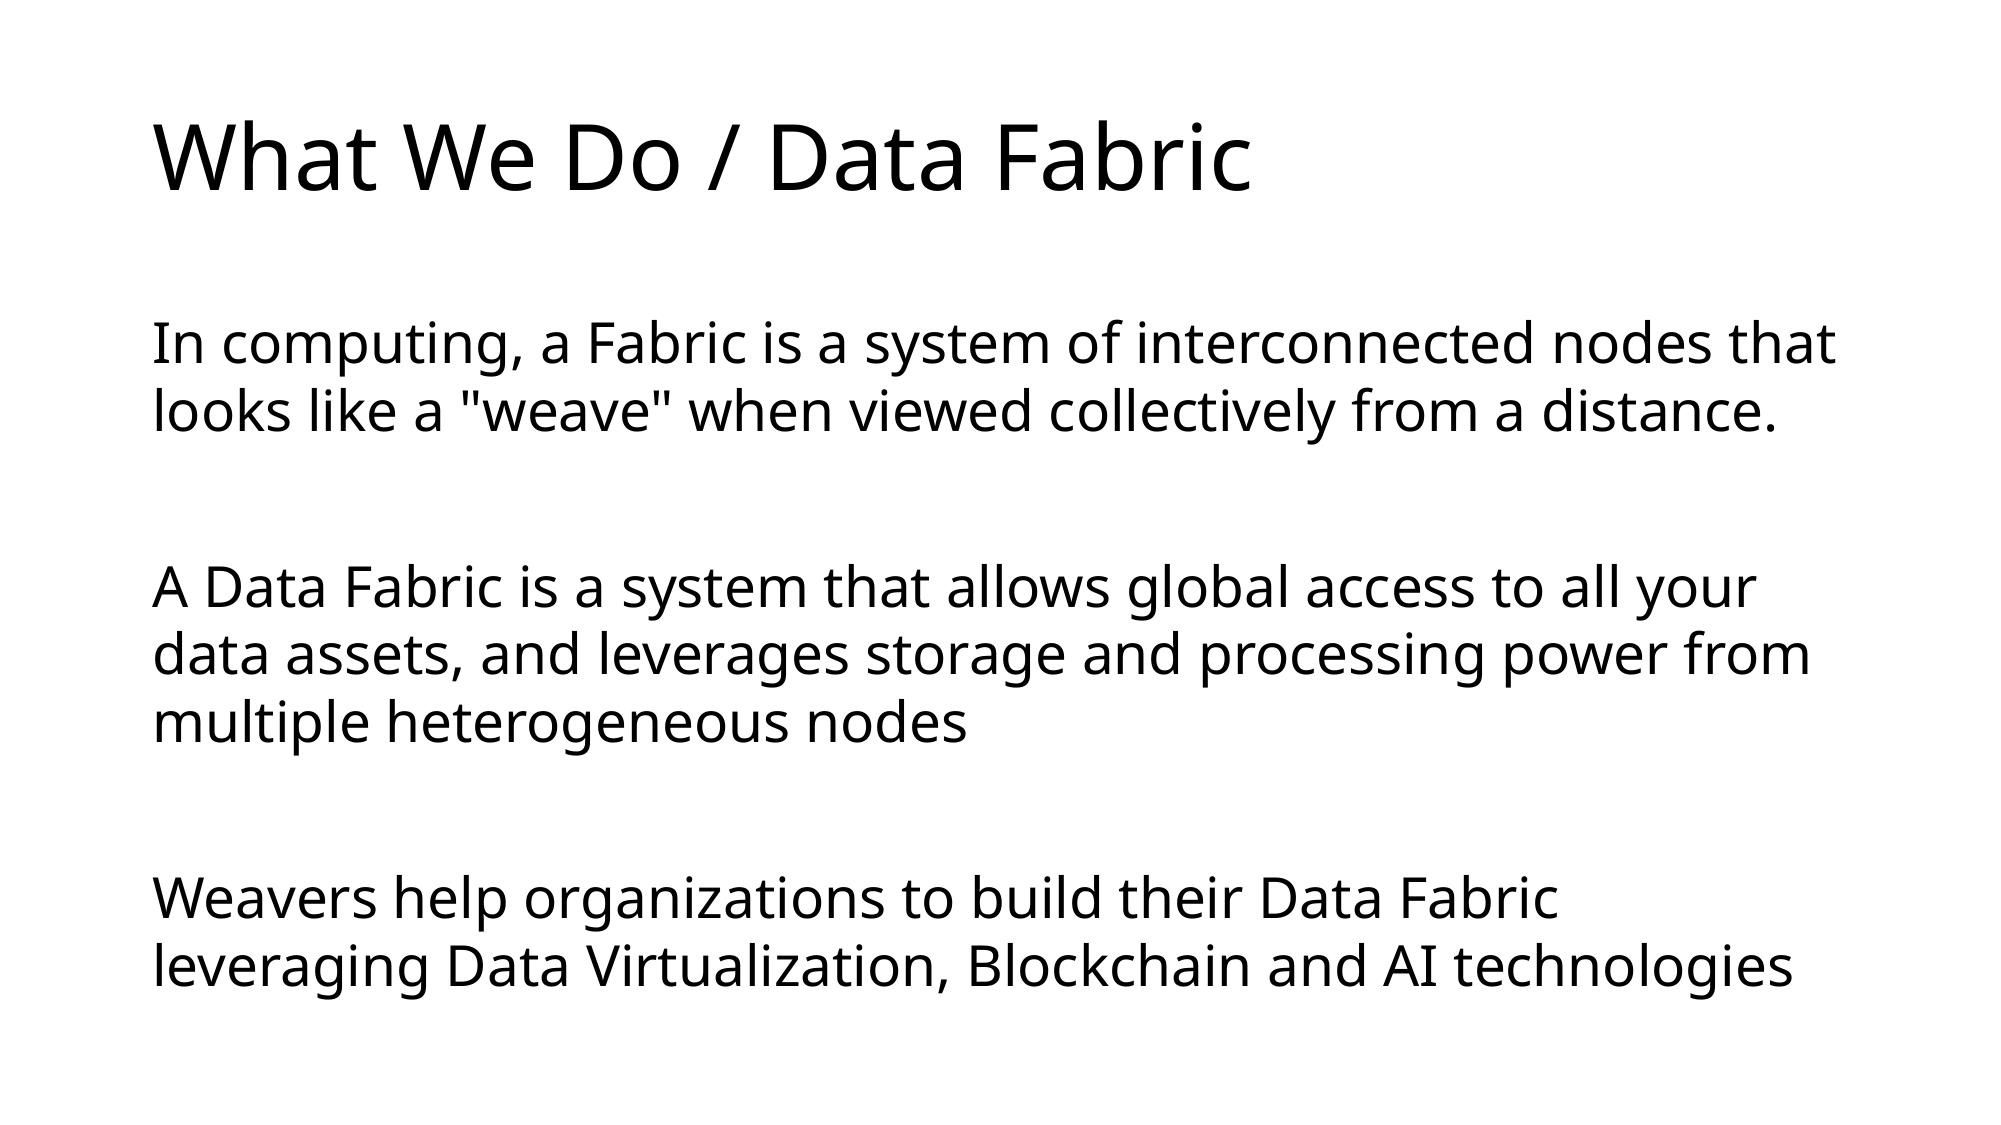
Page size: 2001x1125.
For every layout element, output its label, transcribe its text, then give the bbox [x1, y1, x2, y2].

title What We Do / Data Fabric [137, 52, 1863, 270]
list In computing, a Fabric is a system of interconnected nodes that looks like a "weave" when viewed collectively from a distance. A Data Fabric is a system that allows global access to all your data assets, and leverages storage and processing power from multiple heterogeneous nodes Weavers help organizations to build their Data Fabric leveraging Data Virtualization, Blockchain and AI technologies [137, 299, 1863, 1014]
